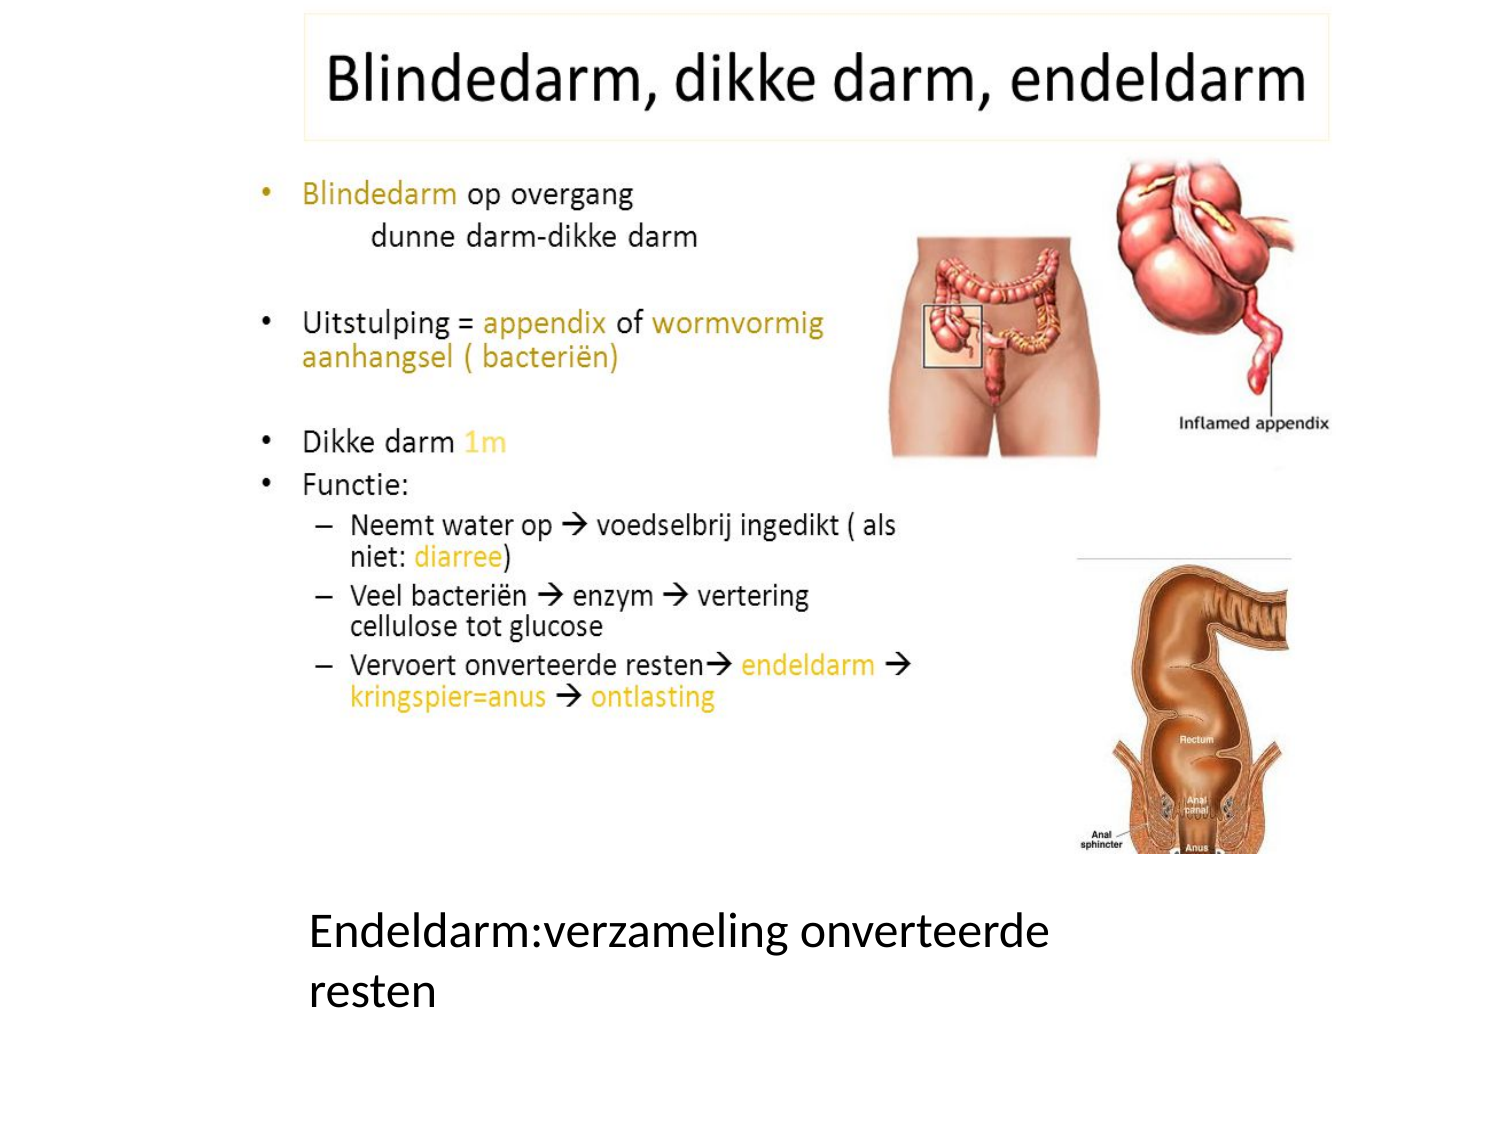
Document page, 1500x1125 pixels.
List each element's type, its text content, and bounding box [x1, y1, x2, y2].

picture [249, 0, 1351, 854]
title Endeldarm:verzameling onverteerde resten [294, 912, 1125, 1025]
